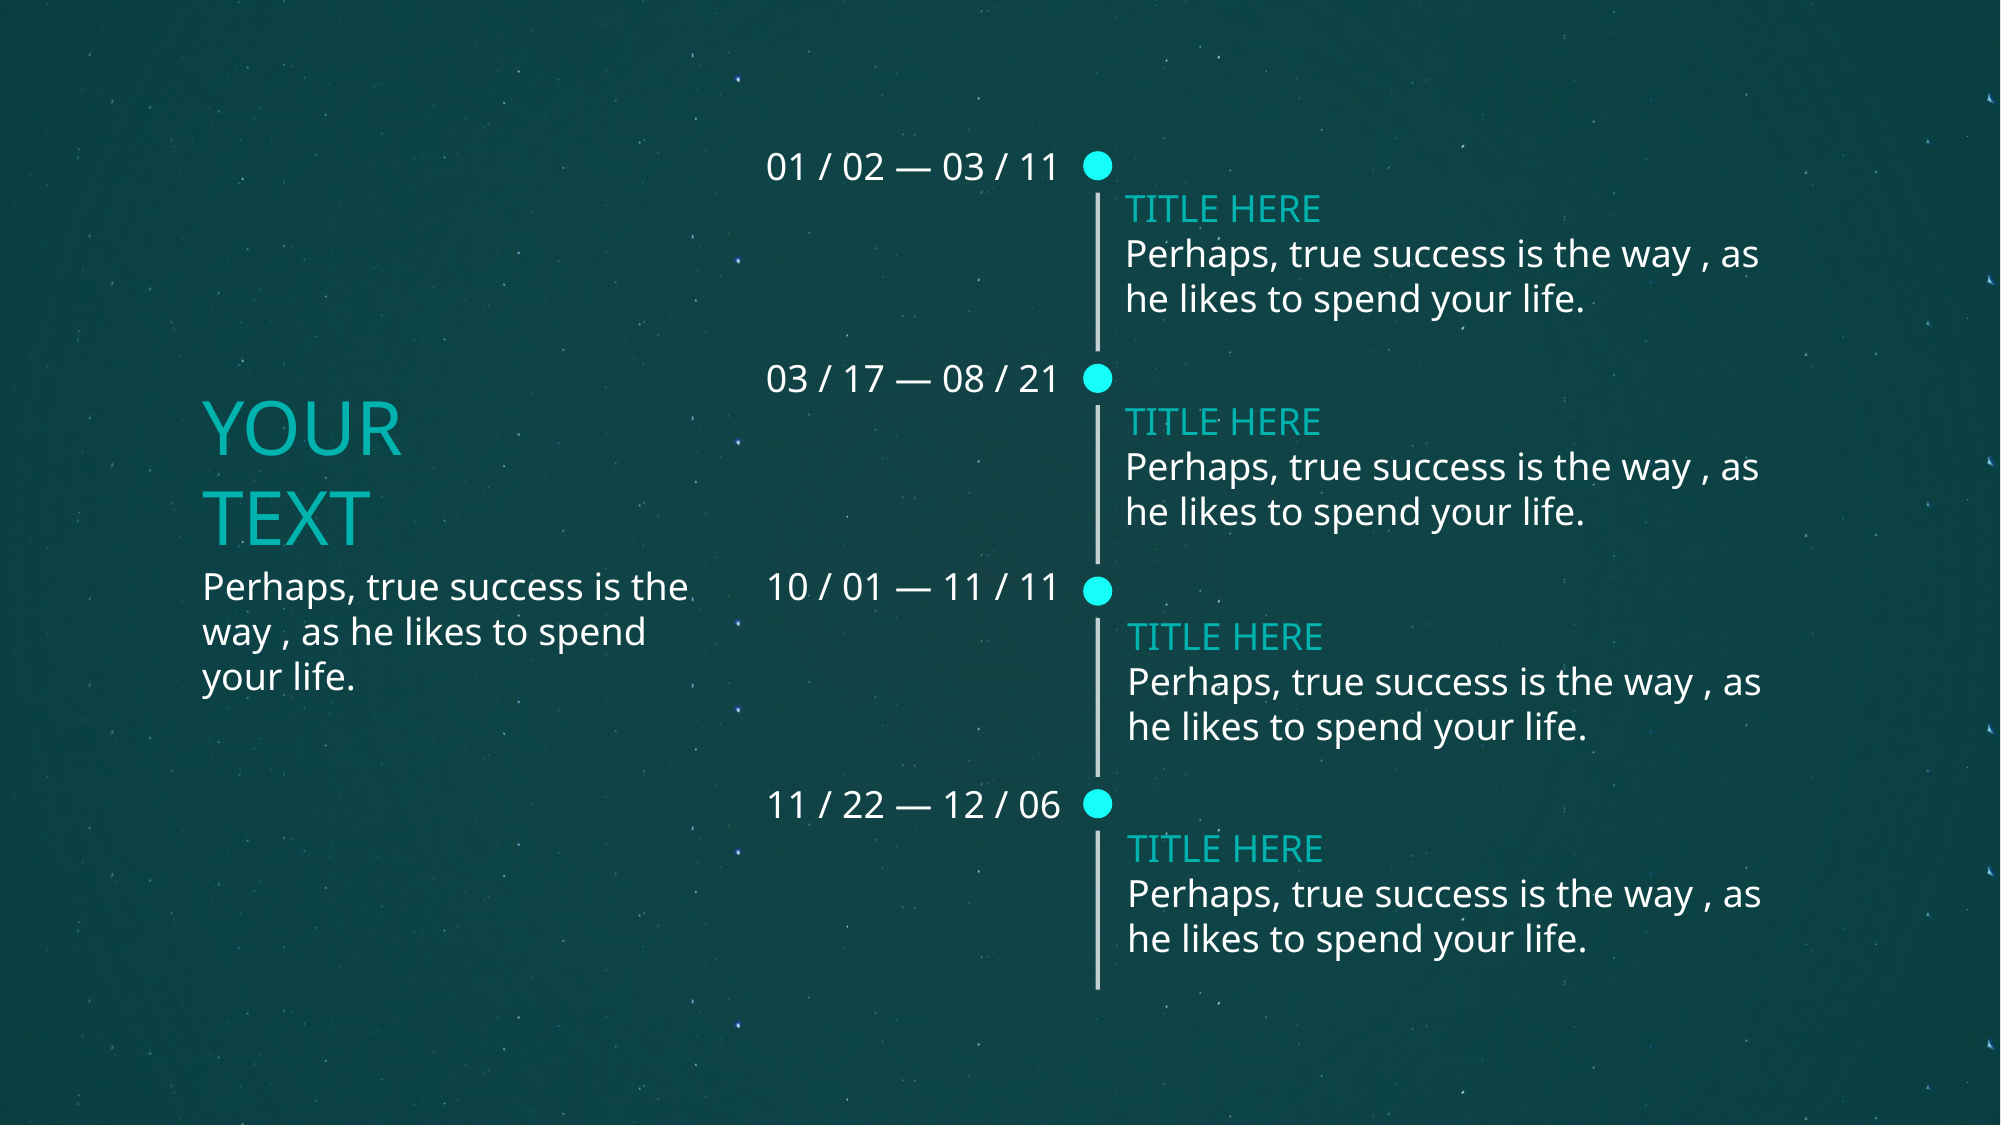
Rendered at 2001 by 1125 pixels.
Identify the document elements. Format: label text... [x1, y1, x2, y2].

text_box TITLE HERE Perhaps, true success is the way , as he likes to spend your life. [1112, 605, 1813, 756]
text_box [1082, 788, 1114, 820]
text_box [1082, 575, 1114, 607]
text_box TITLE HERE Perhaps, true success is the way , as he likes to spend your life. [1110, 178, 1811, 328]
text_box Perhaps, true success is the way , as he likes to spend your life. [187, 555, 709, 751]
text_box [1082, 150, 1114, 182]
text_box [0, 0, 2000, 1125]
text_box TITLE HERE Perhaps, true success is the way , as he likes to spend your life. [1112, 817, 1813, 968]
text_box 03 / 17 — 08 / 21 [744, 348, 1077, 408]
text_box 01 / 02 — 03 / 11 [744, 135, 1077, 196]
text_box 11 / 22 — 12 / 06 [744, 773, 1077, 834]
text_box [1082, 362, 1114, 394]
text_box TITLE HERE Perhaps, true success is the way , as he likes to spend your life. [1110, 390, 1811, 541]
text_box 10 / 01 — 11 / 11 [744, 555, 1077, 616]
text_box YOUR TEXT [187, 372, 520, 555]
